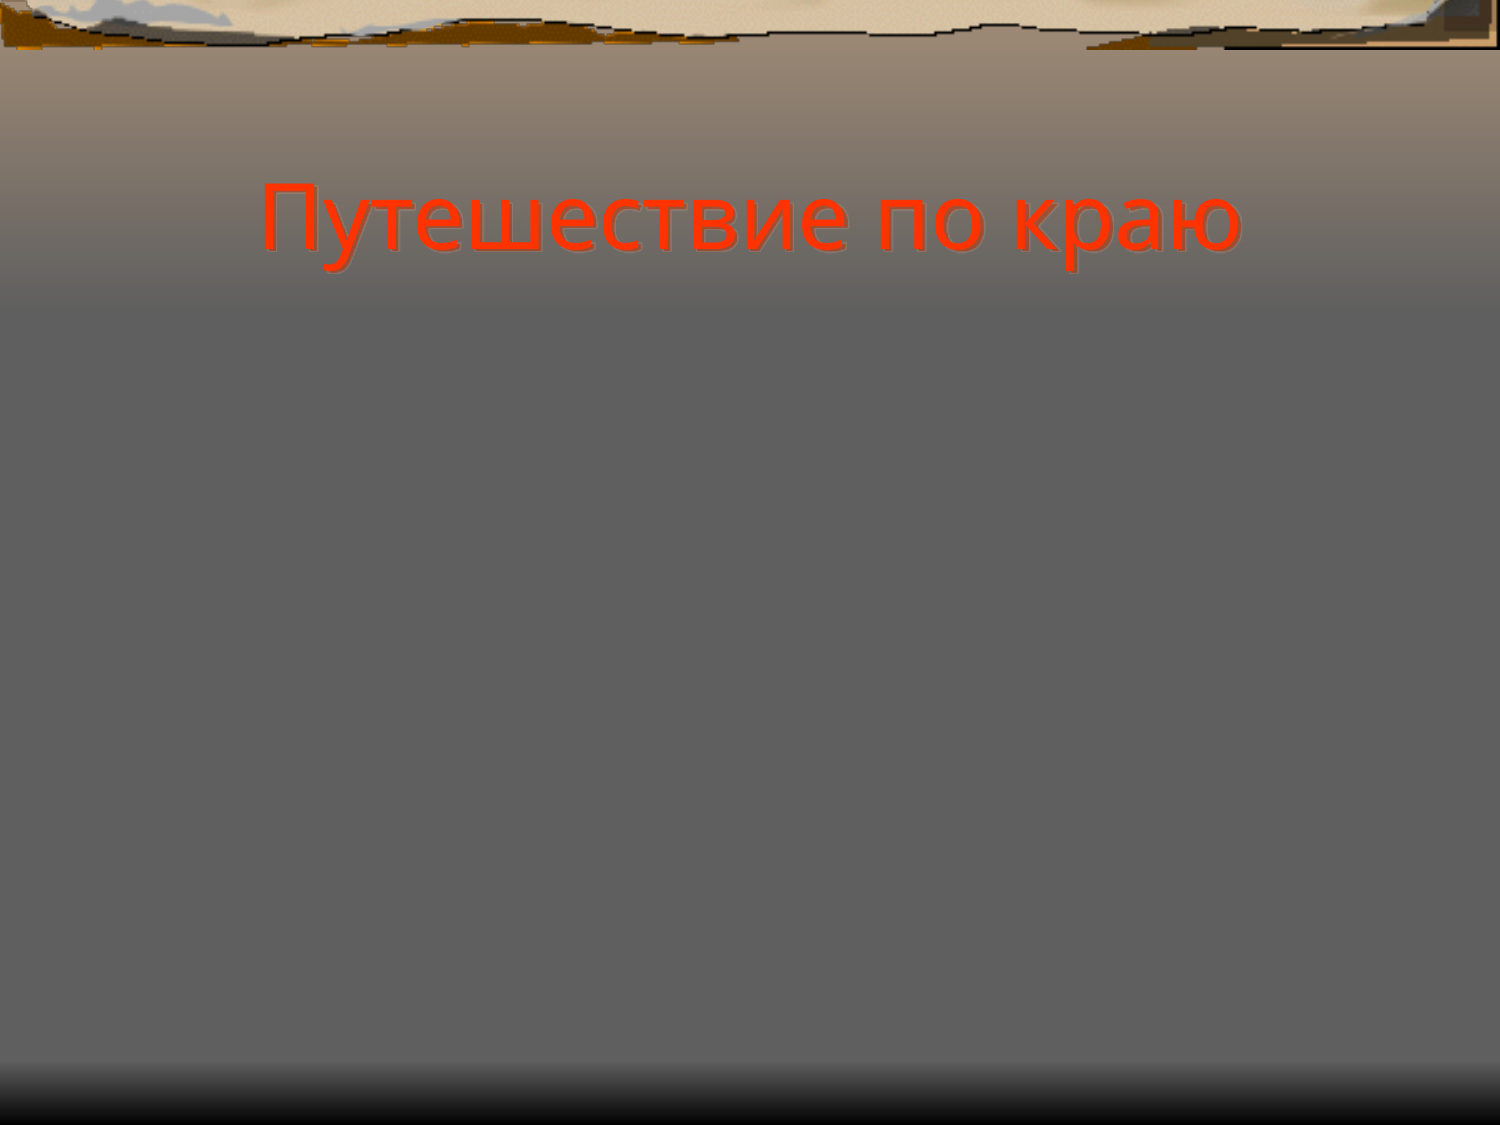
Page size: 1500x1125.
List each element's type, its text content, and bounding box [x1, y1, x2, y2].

picture [0, 0, 1500, 50]
title Путешествие по краю [112, 87, 1388, 276]
